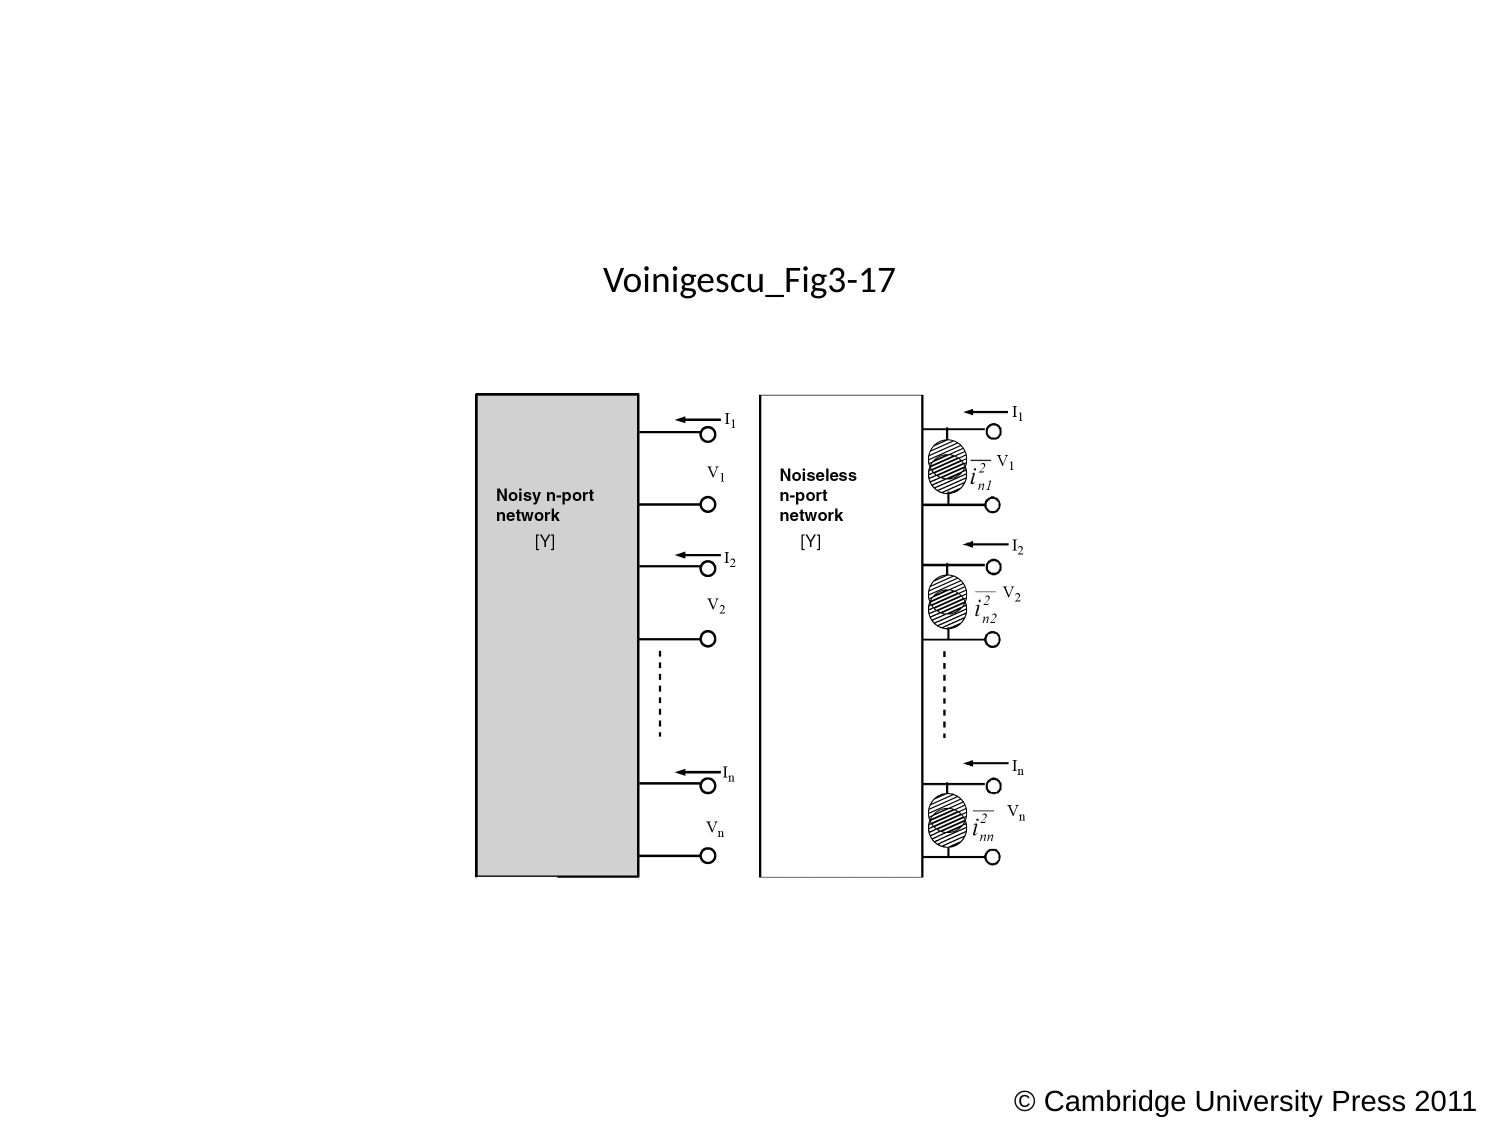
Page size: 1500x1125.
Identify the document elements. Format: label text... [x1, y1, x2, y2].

text_box © Cambridge University Press 2011 [907, 1074, 1493, 1125]
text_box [475, 247, 1025, 878]
